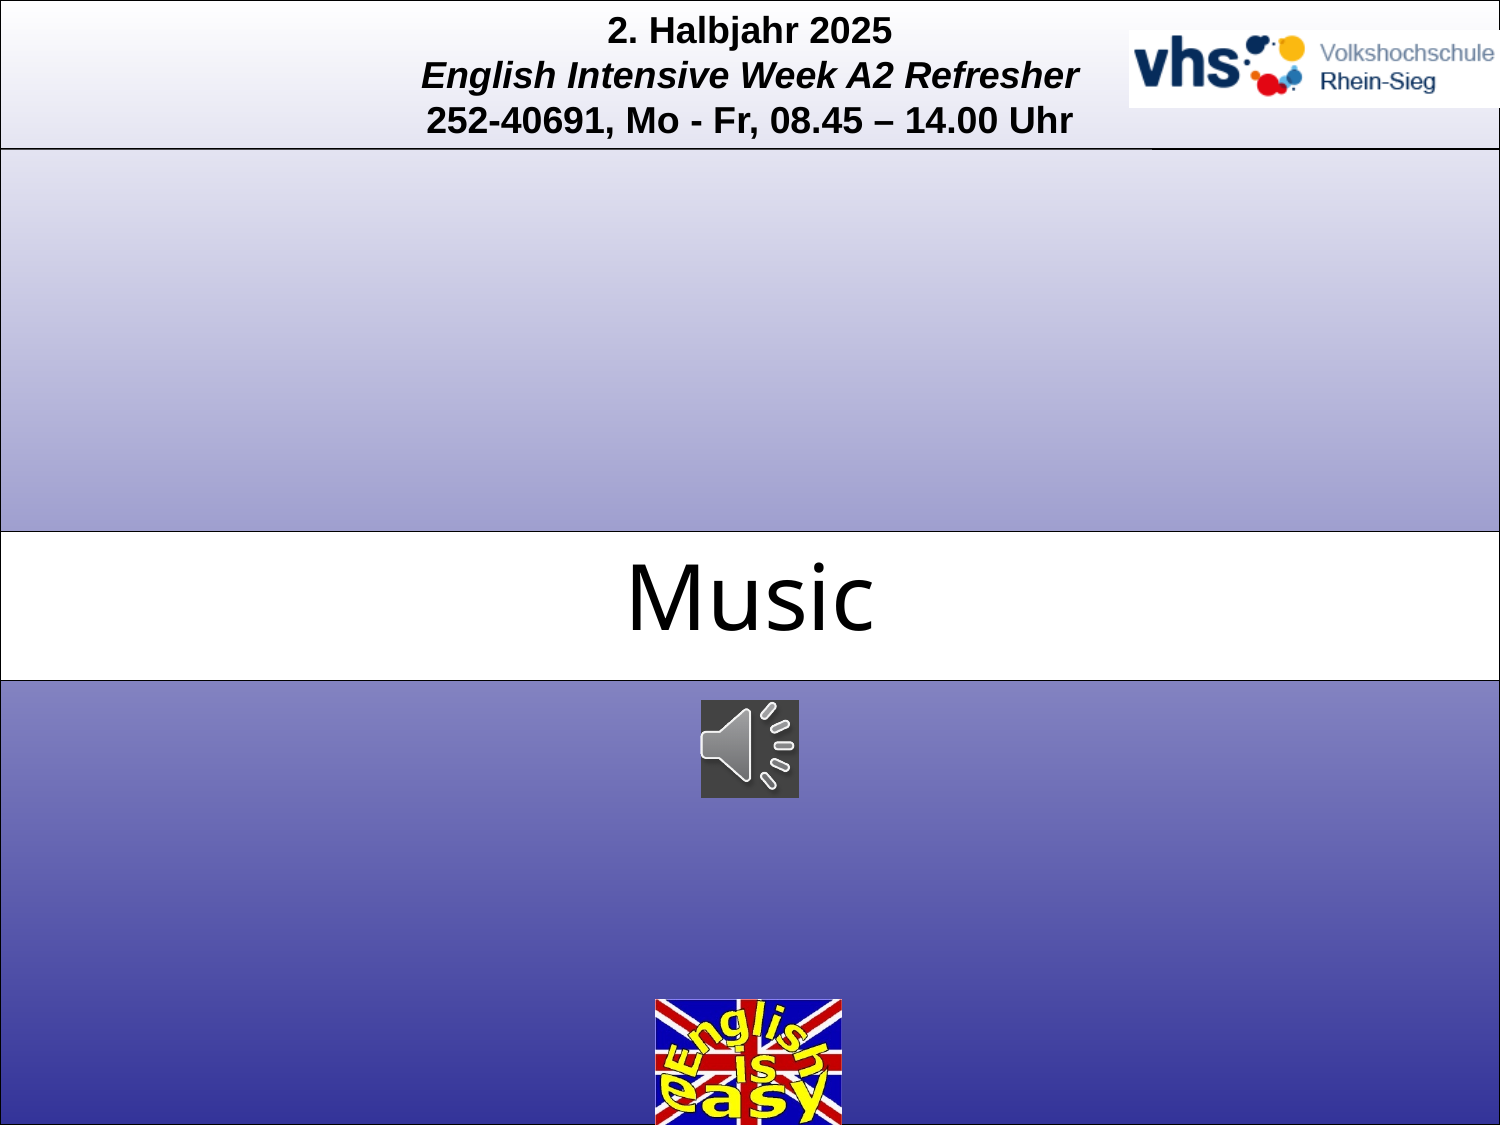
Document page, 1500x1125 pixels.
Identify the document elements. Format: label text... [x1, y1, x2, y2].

picture [655, 999, 842, 1125]
title Music [0, 531, 1500, 681]
picture [1129, 30, 1500, 108]
picture [699, 698, 801, 799]
